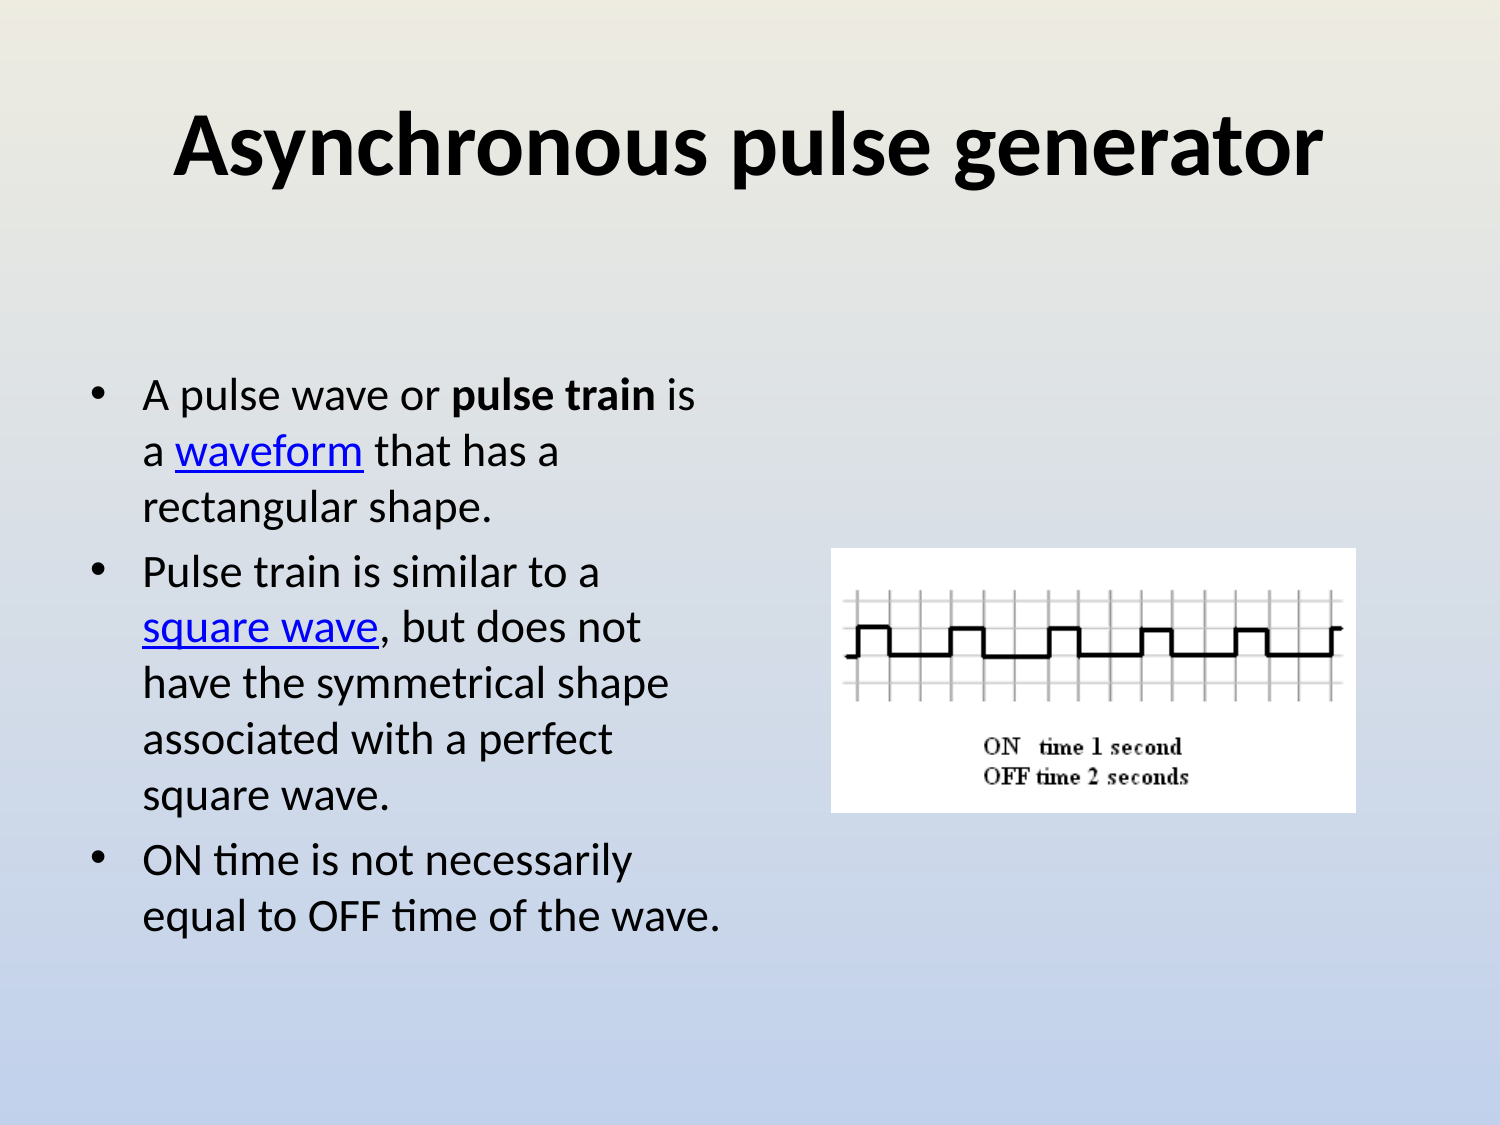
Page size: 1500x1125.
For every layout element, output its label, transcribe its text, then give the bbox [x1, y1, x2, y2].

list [831, 548, 1356, 814]
title Asynchronous pulse generator [75, 45, 1425, 233]
list A pulse wave or pulse train is a waveform that has a rectangular shape. Pulse train is similar to a square wave, but does not have the symmetrical shape associated with a perfect square wave. ON time is not necessarily equal to OFF time of the wave. [75, 356, 738, 1005]
